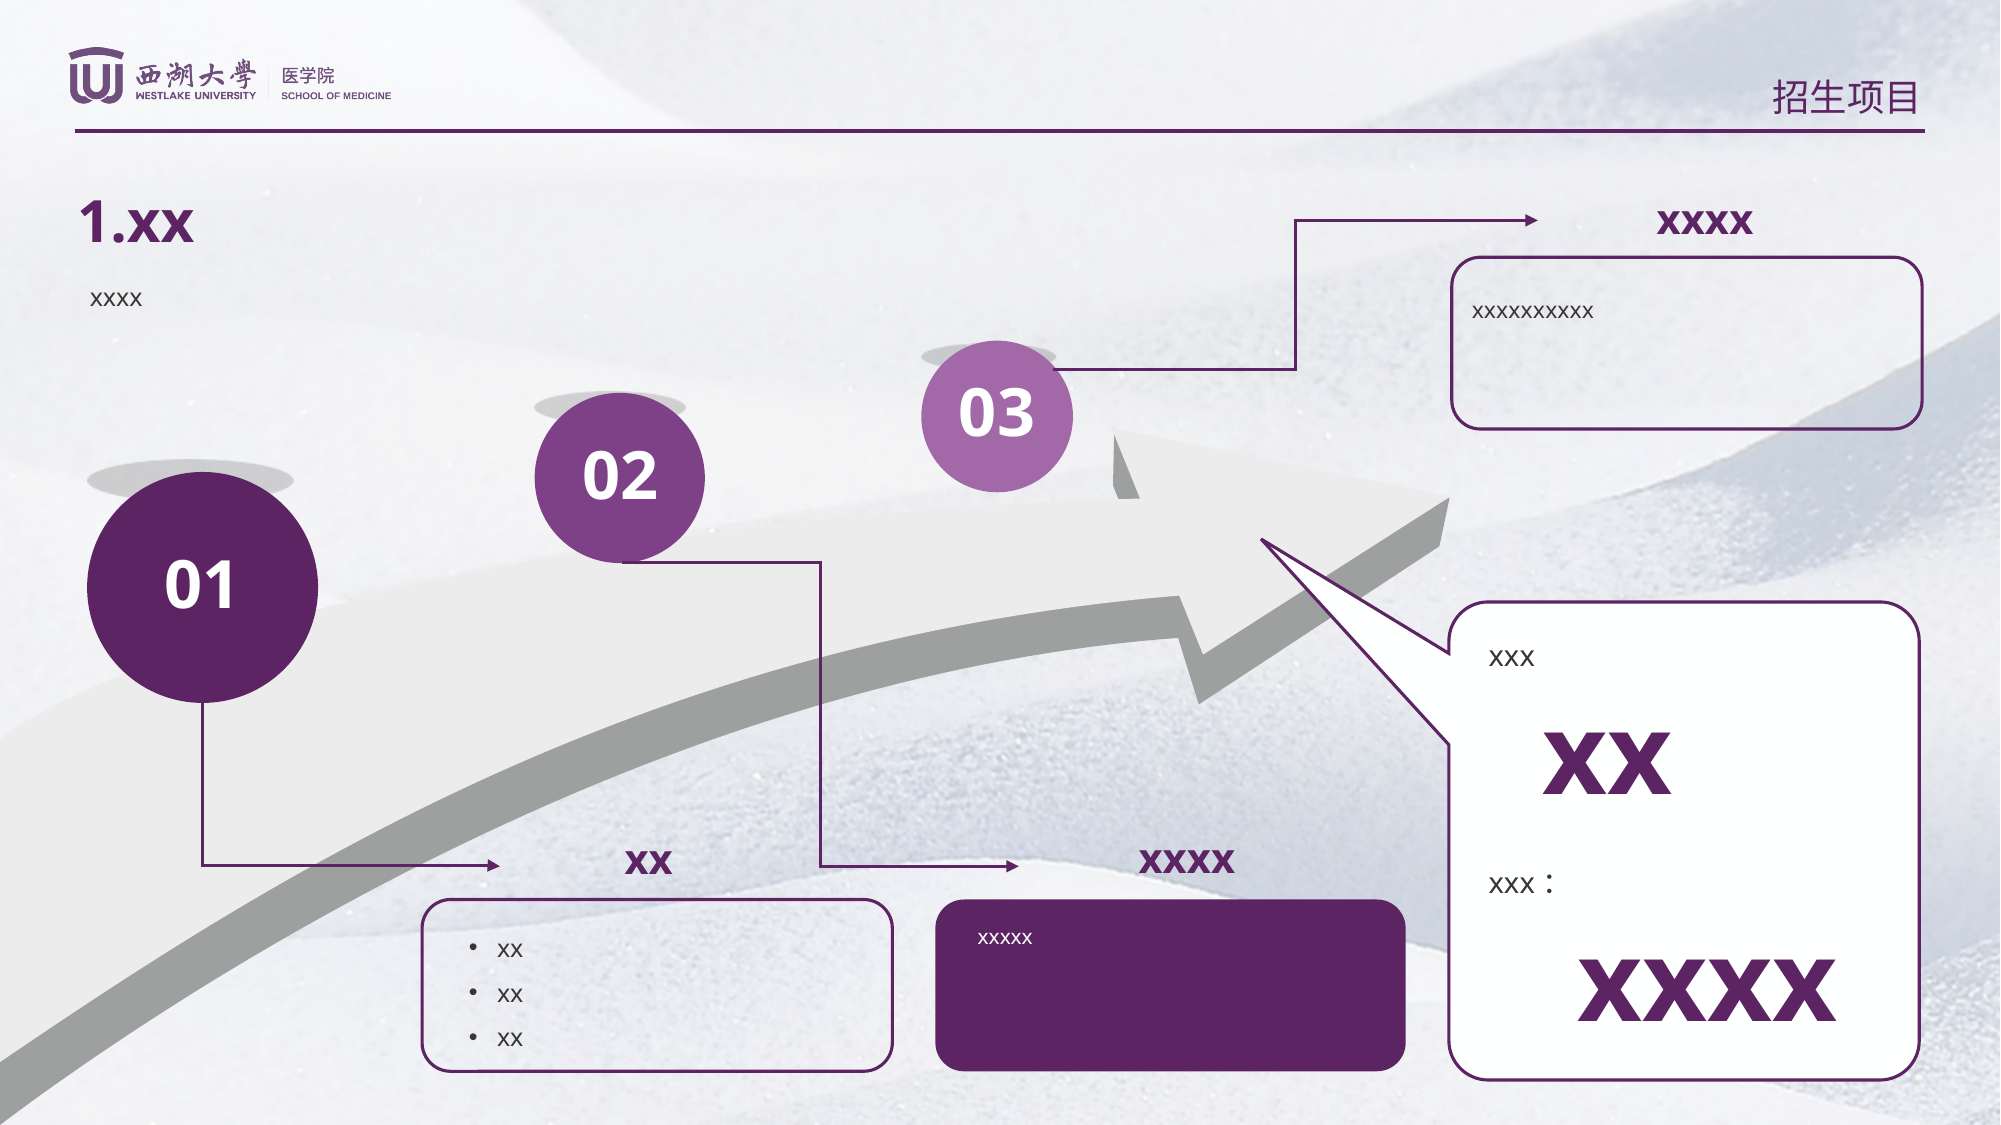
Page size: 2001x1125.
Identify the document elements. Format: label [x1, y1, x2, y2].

text_box [621, 561, 1020, 867]
text_box [1052, 219, 1539, 370]
text_box [269, 635, 434, 934]
picture [0, 0, 2000, 1125]
